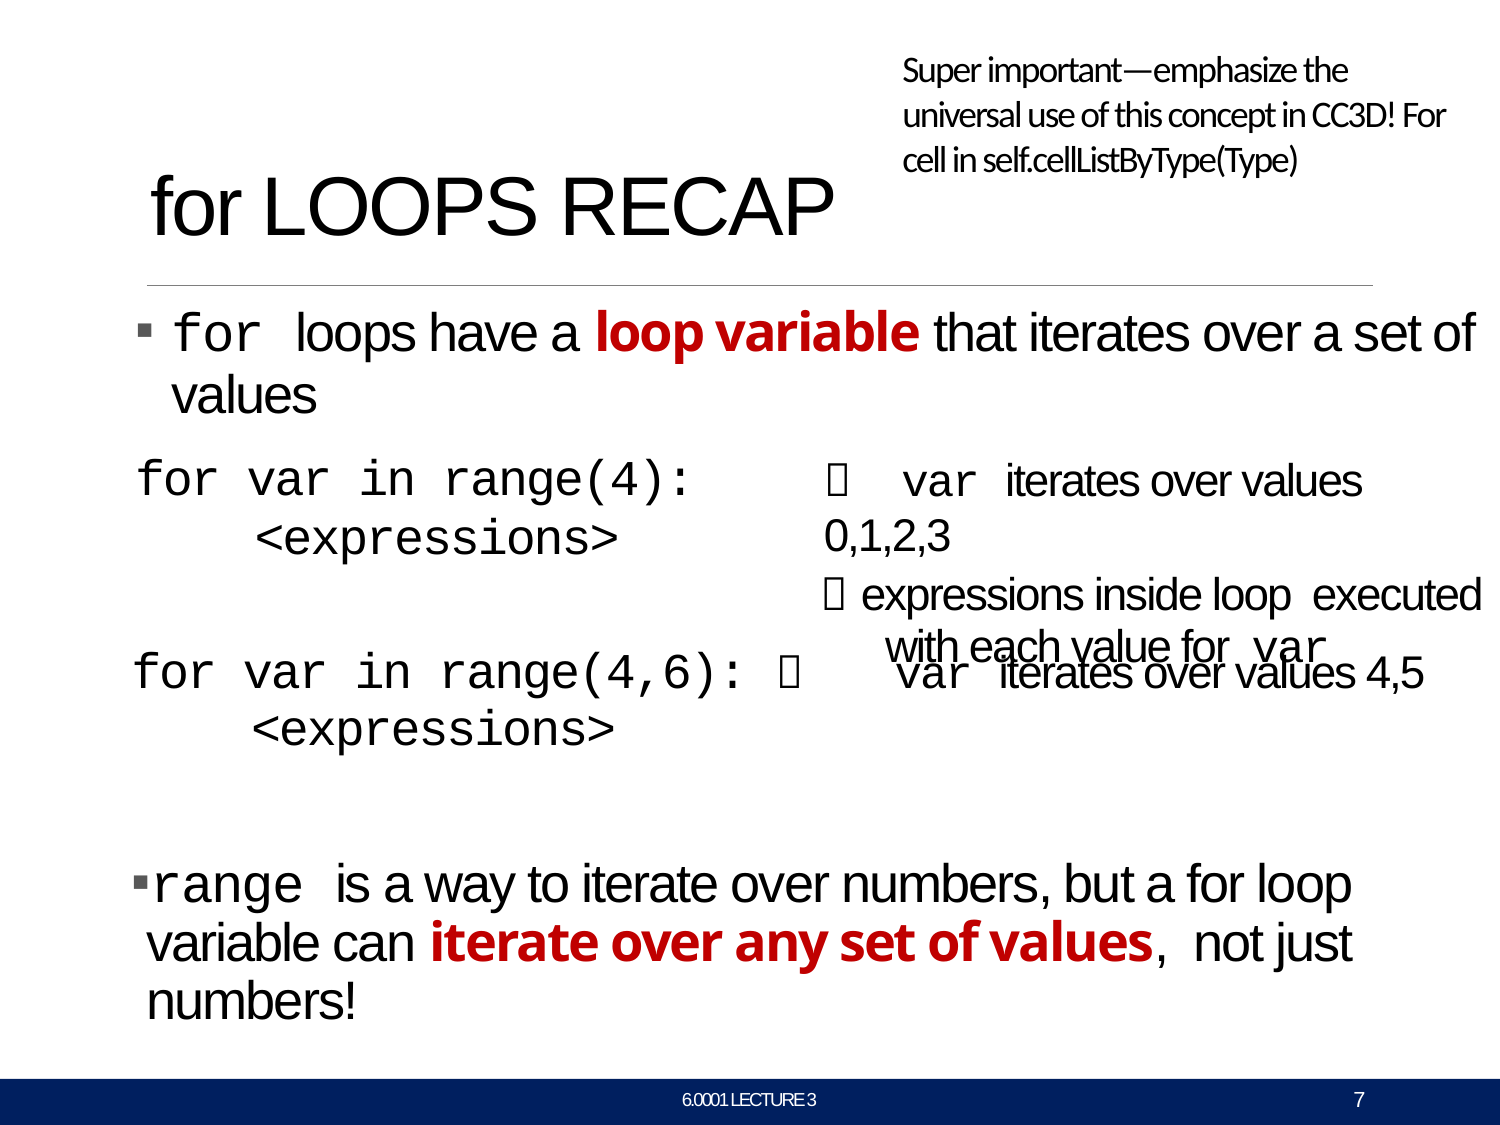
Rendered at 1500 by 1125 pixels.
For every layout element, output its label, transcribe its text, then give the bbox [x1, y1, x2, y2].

footer 6.0001 LECTURE 3 [679, 1090, 821, 1125]
text_box for var in range(4): <expressions> [132, 444, 737, 565]
text_box for var in range(4,6):  var iterates over values 4,5 <expressions> range is a way to iterate over numbers, but a for loop variable can iterate over any set of values, not just numbers! [129, 638, 1491, 1031]
title for LOOPS RECAP [147, 149, 888, 297]
text_box  var iterates over values 0,1,2,3  expressions inside loop executed with each value for var [818, 445, 1500, 672]
text_box Super important—emphasize the universal use of this concept in CC3D! For cell in self.cellListByType(Type) [887, 37, 1463, 188]
text_box 7 [1349, 1078, 1369, 1112]
text_box for loops have a loop variable that iterates over a set of values [132, 297, 1491, 424]
